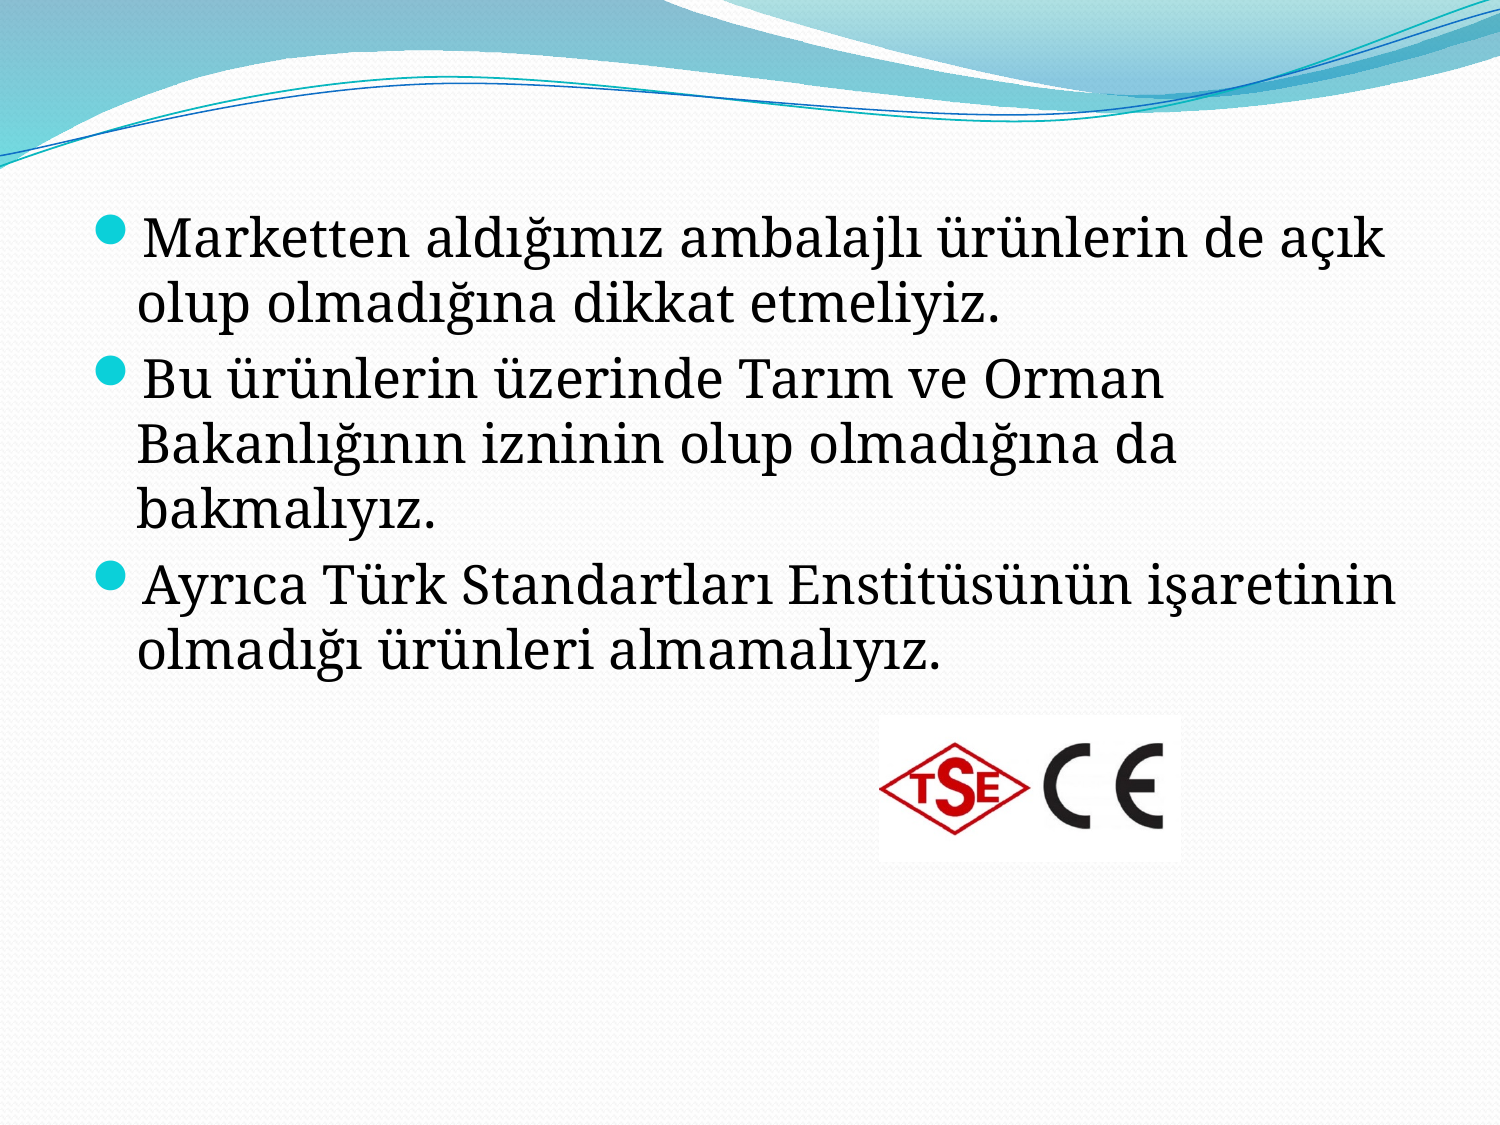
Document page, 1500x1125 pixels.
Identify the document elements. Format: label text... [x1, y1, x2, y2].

picture [879, 715, 1181, 862]
list Marketten aldığımız ambalajlı ürünlerin de açık olup olmadığına dikkat etmeliyiz. Bu ürünlerin üzerinde Tarım ve Orman Bakanlığının izninin olup olmadığına da bakmalıyız. Ayrıca Türk Standartları Enstitüsünün işaretinin olmadığı ürünleri almamalıyız. [76, 196, 1427, 917]
